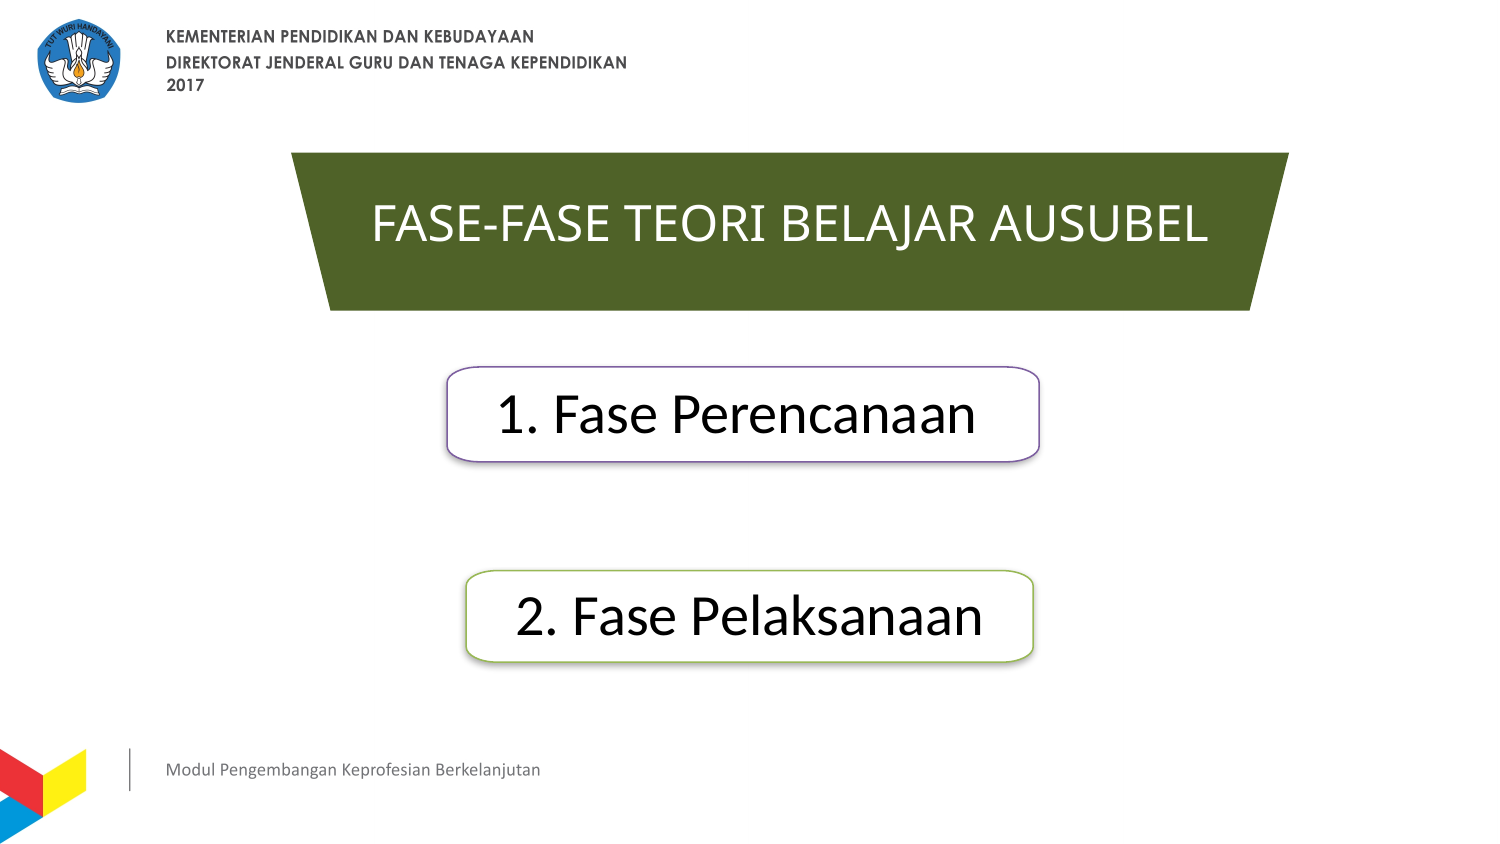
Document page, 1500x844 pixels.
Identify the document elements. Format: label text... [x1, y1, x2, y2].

picture [0, 0, 1498, 844]
text_box 2. Fase Pelaksanaan [465, 569, 1034, 663]
text_box FASE-FASE TEORI BELAJAR AUSUBEL [227, 127, 1353, 316]
text_box 1. Fase Perencanaan [446, 366, 1040, 463]
